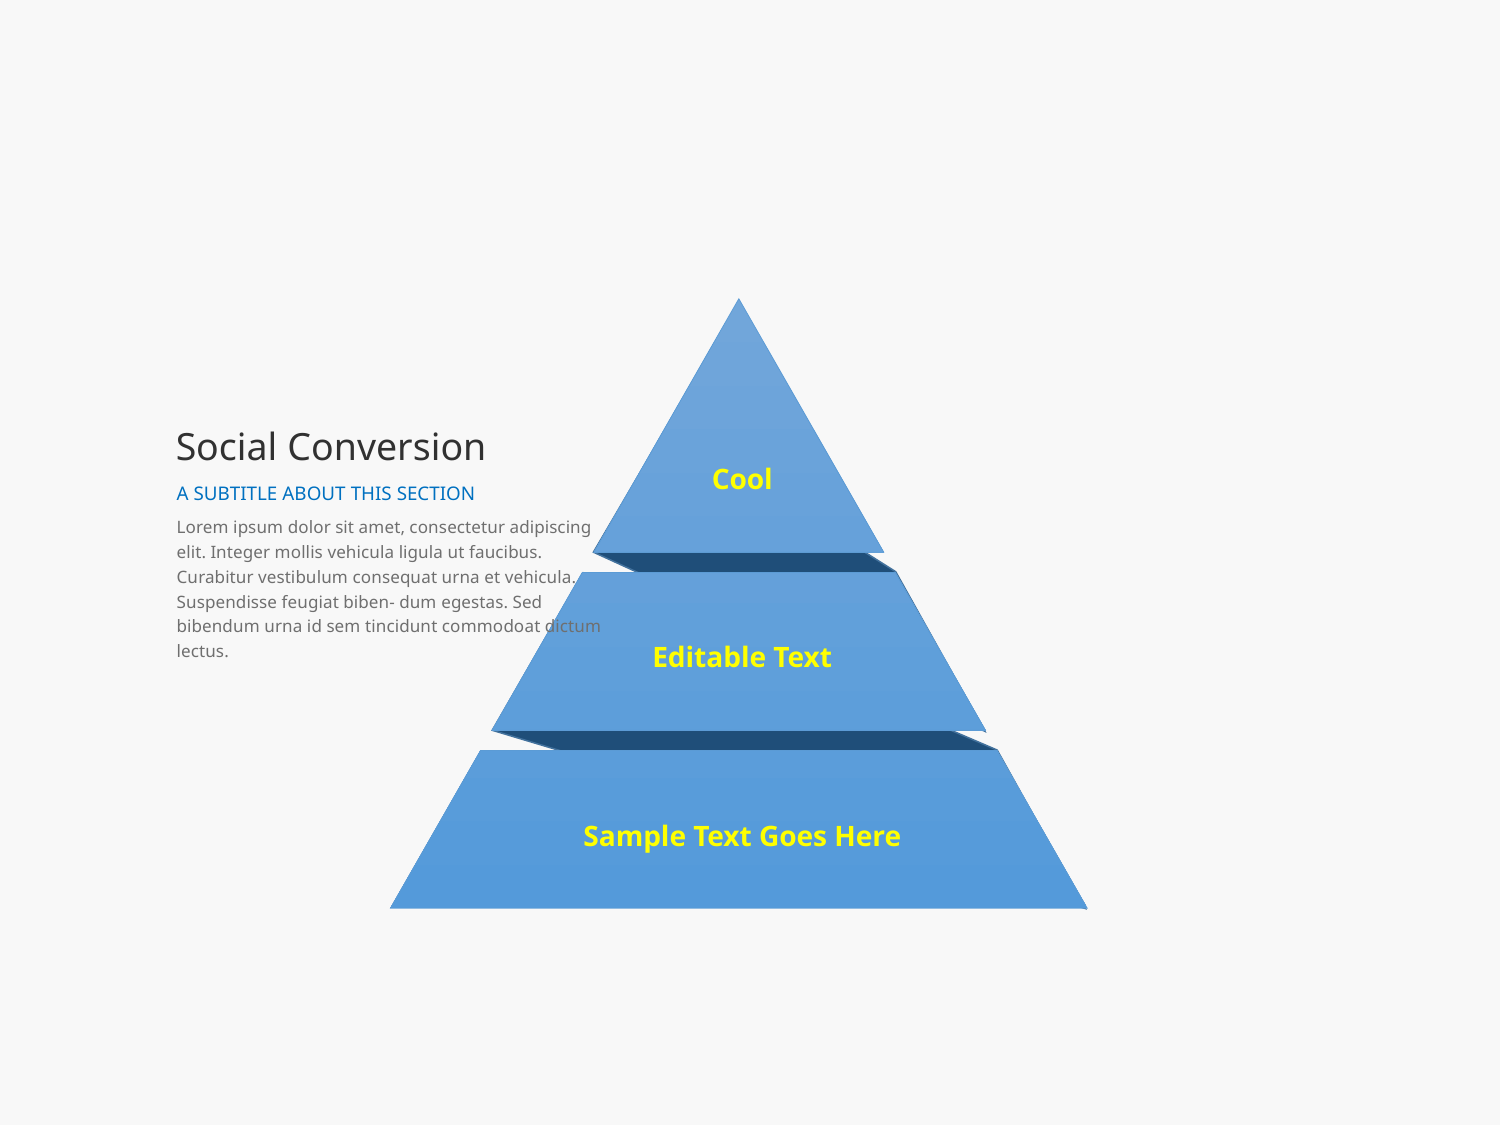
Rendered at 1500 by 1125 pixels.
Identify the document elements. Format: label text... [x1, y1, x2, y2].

text_box Editable Text [624, 635, 927, 682]
text_box [389, 749, 1089, 909]
text_box A SUBTITLE ABOUT THIS SECTION [176, 481, 624, 499]
text_box [624, 731, 1000, 752]
text_box [624, 553, 920, 612]
text_box [616, 504, 885, 553]
text_box Sample Text Goes Here [557, 813, 927, 861]
text_box Cool [557, 457, 927, 504]
text_box Lorem ipsum dolor sit amet, consectetur adipiscing elit. Integer mollis vehicula ligula ut faucibus. Curabitur vestibulum consequat urna et vehicula. Suspendisse feugiat biben- dum egestas. Sed bibendum urna id sem tincidunt commodoat dictum lectus. [176, 512, 624, 834]
text_box Social Conversion [175, 415, 629, 476]
text_box [647, 297, 830, 457]
text_box [624, 571, 987, 731]
